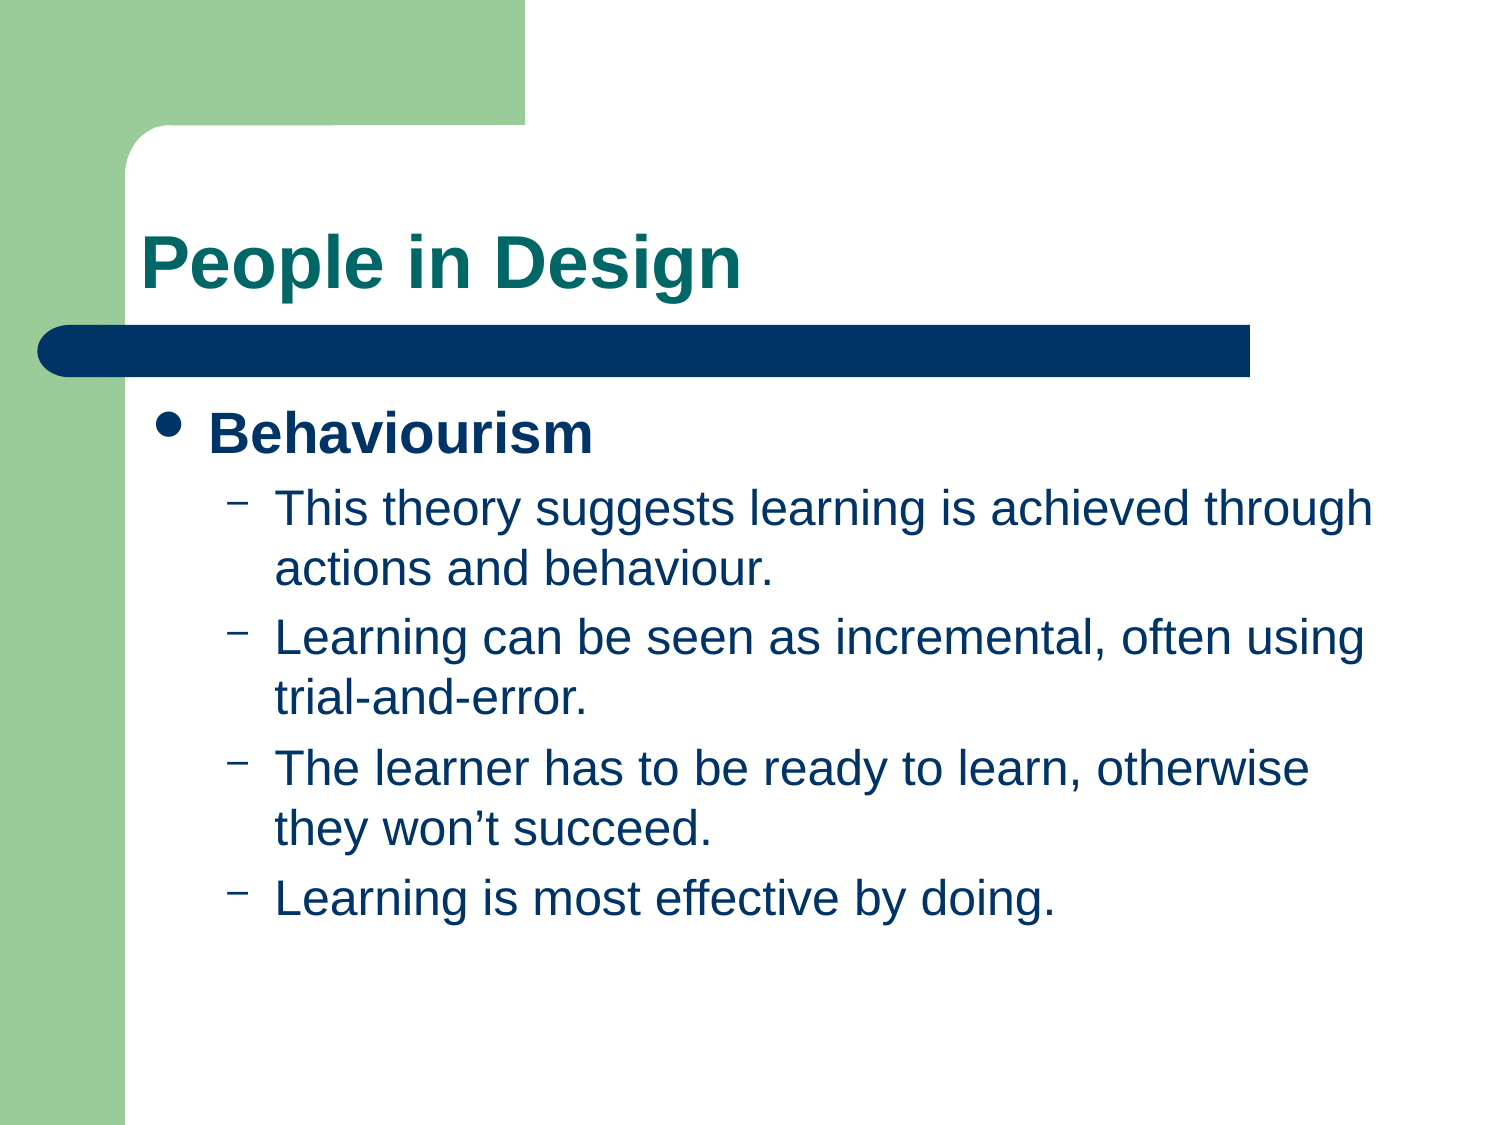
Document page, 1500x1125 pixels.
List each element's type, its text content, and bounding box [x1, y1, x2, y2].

title People in Design [124, 124, 1426, 313]
list Behaviourism This theory suggests learning is achieved through actions and behaviour. Learning can be seen as incremental, often using trial-and-error. The learner has to be ready to learn, otherwise they won’t succeed. Learning is most effective by doing. [137, 387, 1400, 999]
